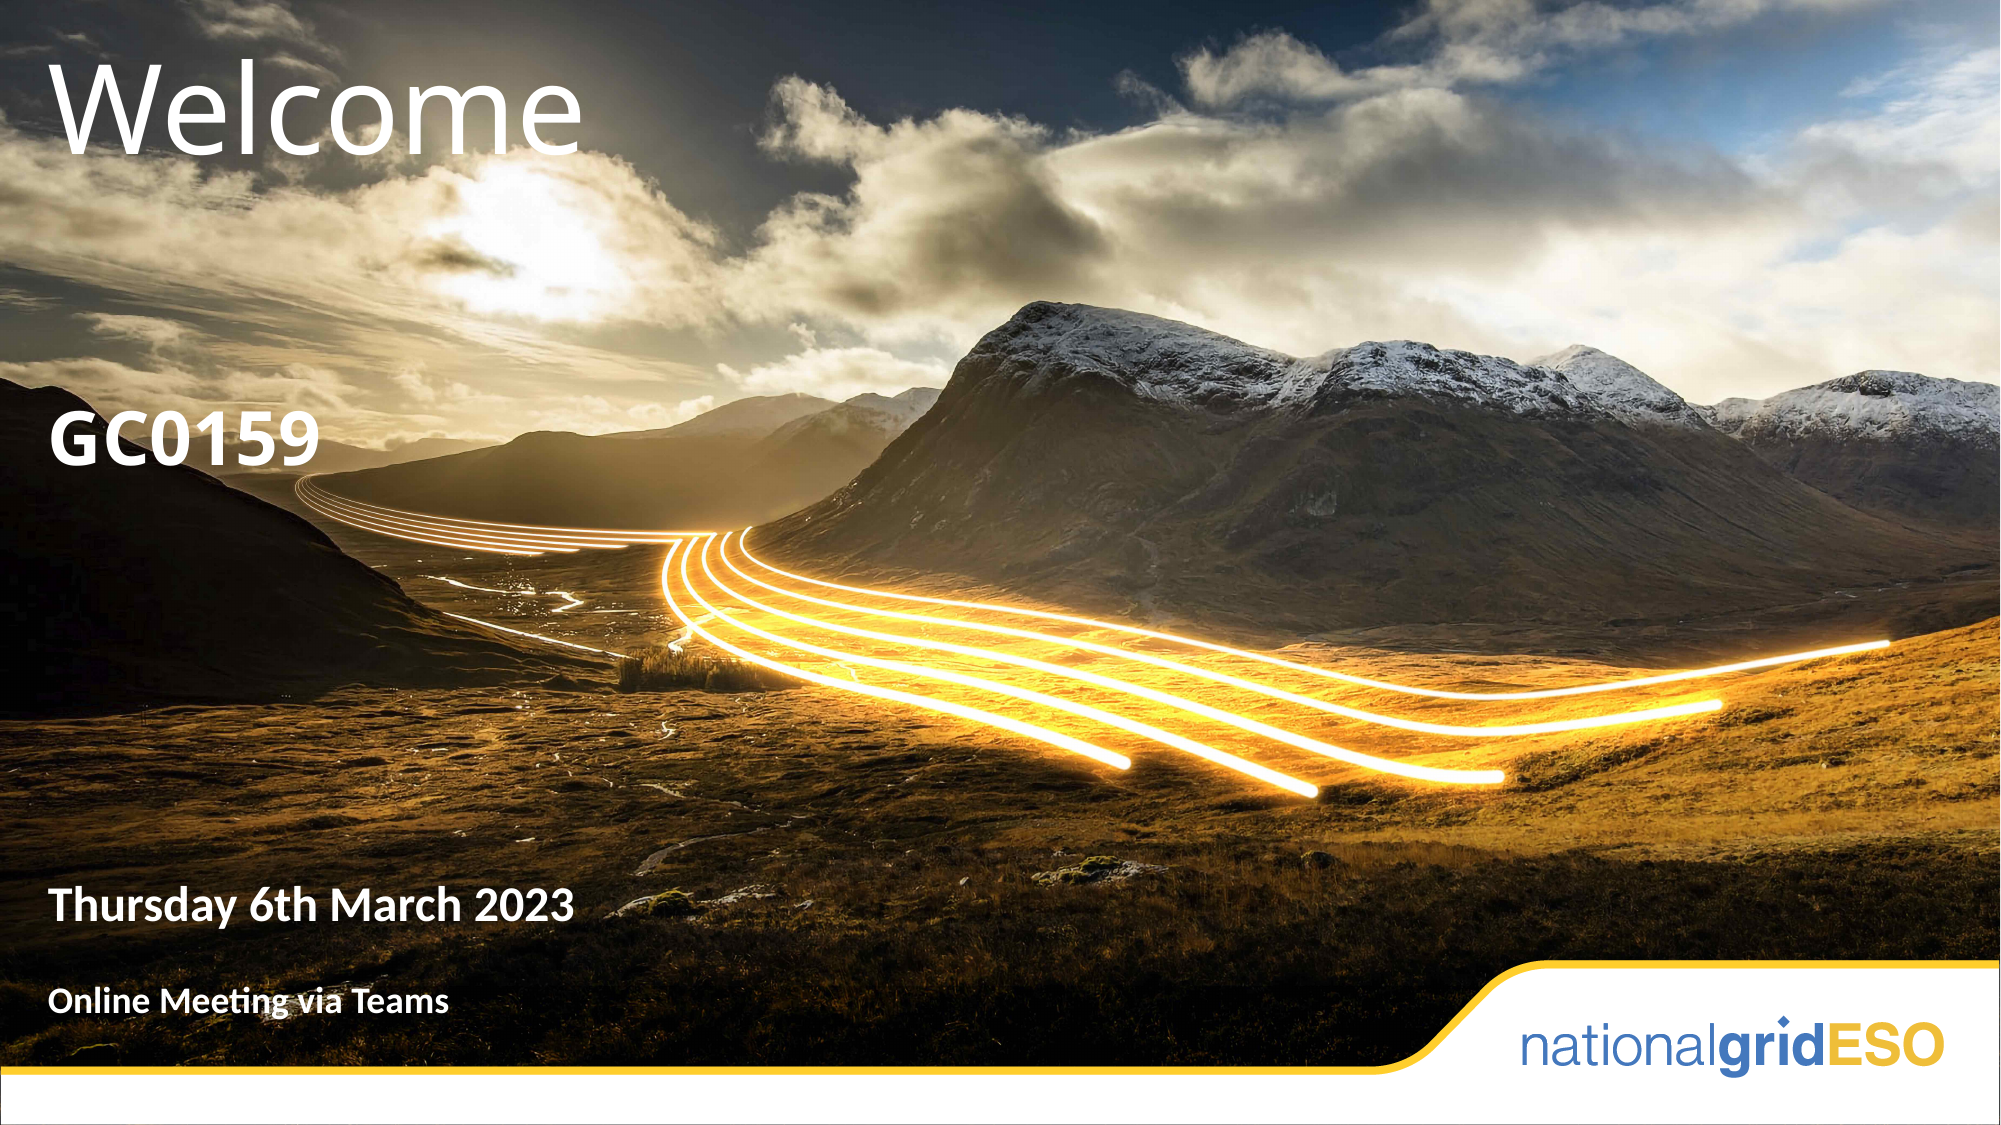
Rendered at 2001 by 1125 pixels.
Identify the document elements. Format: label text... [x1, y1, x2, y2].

list Welcome [33, 38, 631, 311]
text_box GC0159 [32, 393, 1427, 480]
text_box Thursday 6th March 2023 Online Meeting via Teams [32, 863, 1039, 1029]
picture [0, 0, 2001, 1125]
